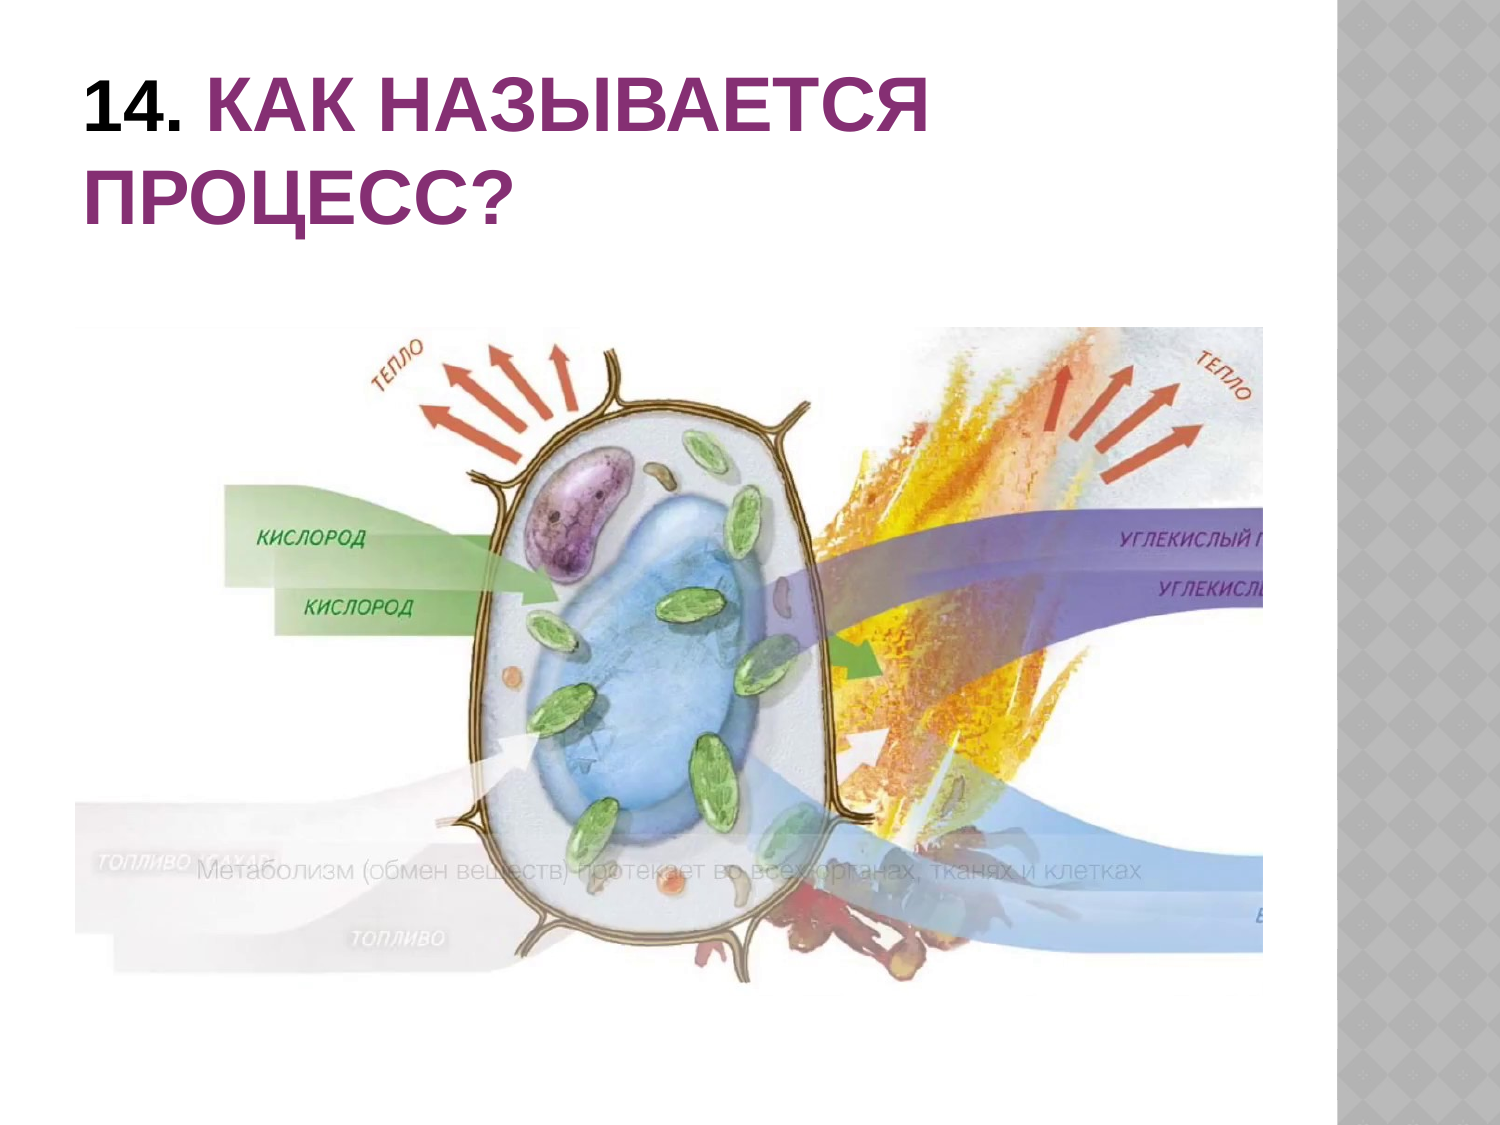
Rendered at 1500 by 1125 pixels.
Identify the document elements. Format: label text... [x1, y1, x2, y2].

title 14. Как называется процесс? [75, 52, 1263, 240]
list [74, 327, 1263, 996]
